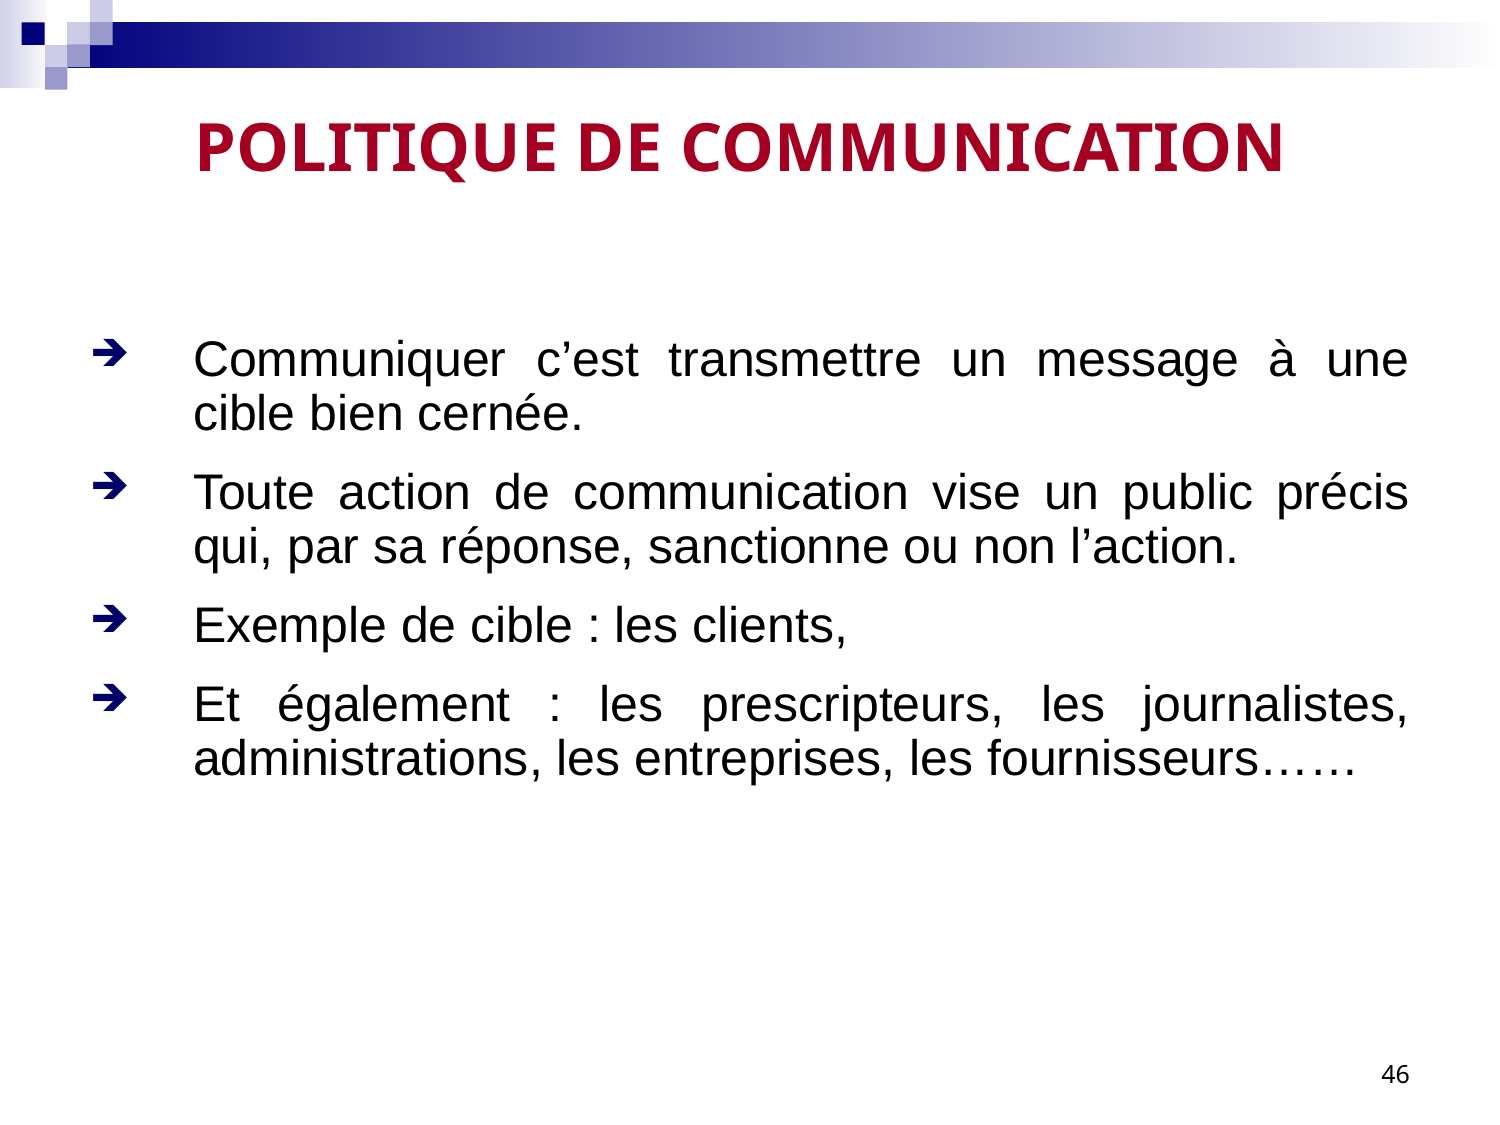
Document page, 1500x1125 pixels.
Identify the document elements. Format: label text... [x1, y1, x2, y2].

title POLITIQUE DE COMMUNICATION [75, 71, 1425, 217]
slide_number 46 [1074, 1025, 1425, 1100]
list Communiquer c’est transmettre un message à une cible bien cernée. Toute action de communication vise un public précis qui, par sa réponse, sanctionne ou non l’action. Exemple de cible : les clients, Et également : les prescripteurs, les journalistes, administrations, les entreprises, les fournisseurs…… [75, 326, 1425, 870]
